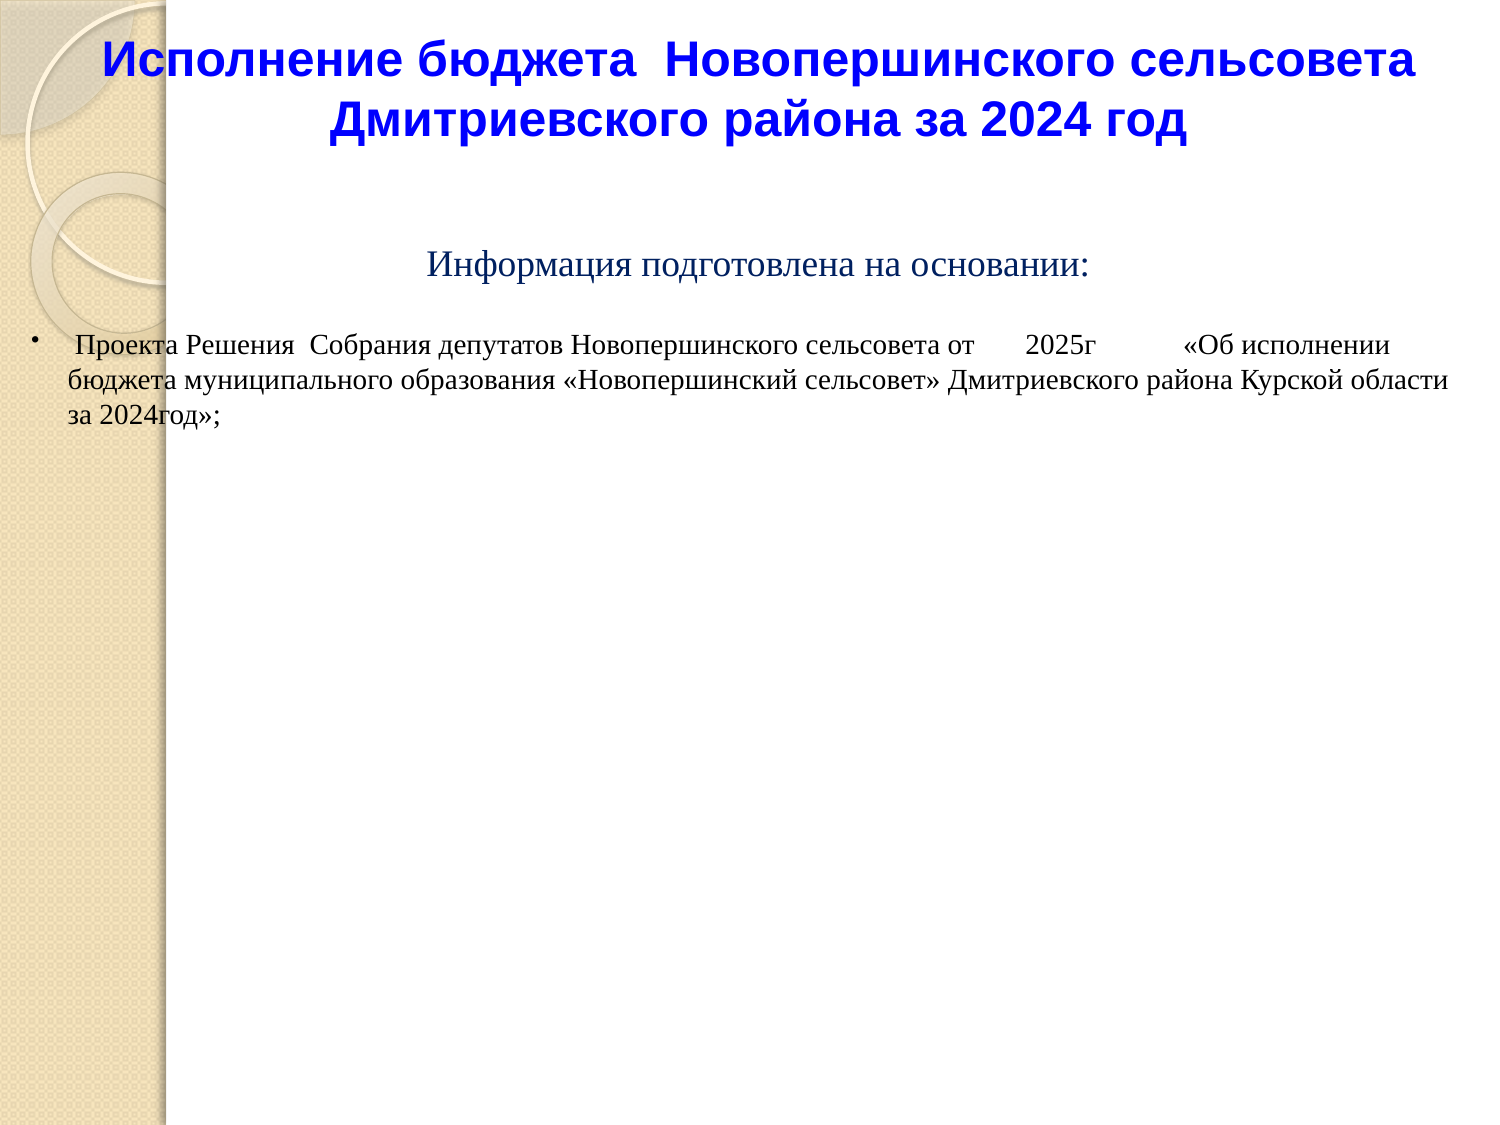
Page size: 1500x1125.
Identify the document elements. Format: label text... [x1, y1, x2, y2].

text_box Информация подготовлена на основании: Проекта Решения Собрания депутатов Новопершинского сельсовета от 2025г «Об исполнении бюджета муниципального образования «Новопершинский сельсовет» Дмитриевского района Курской области за 2024год»; [17, 231, 1500, 792]
text_box Исполнение бюджета Новопершинского сельсовета Дмитриевского района за 2024 год [17, 18, 1500, 154]
